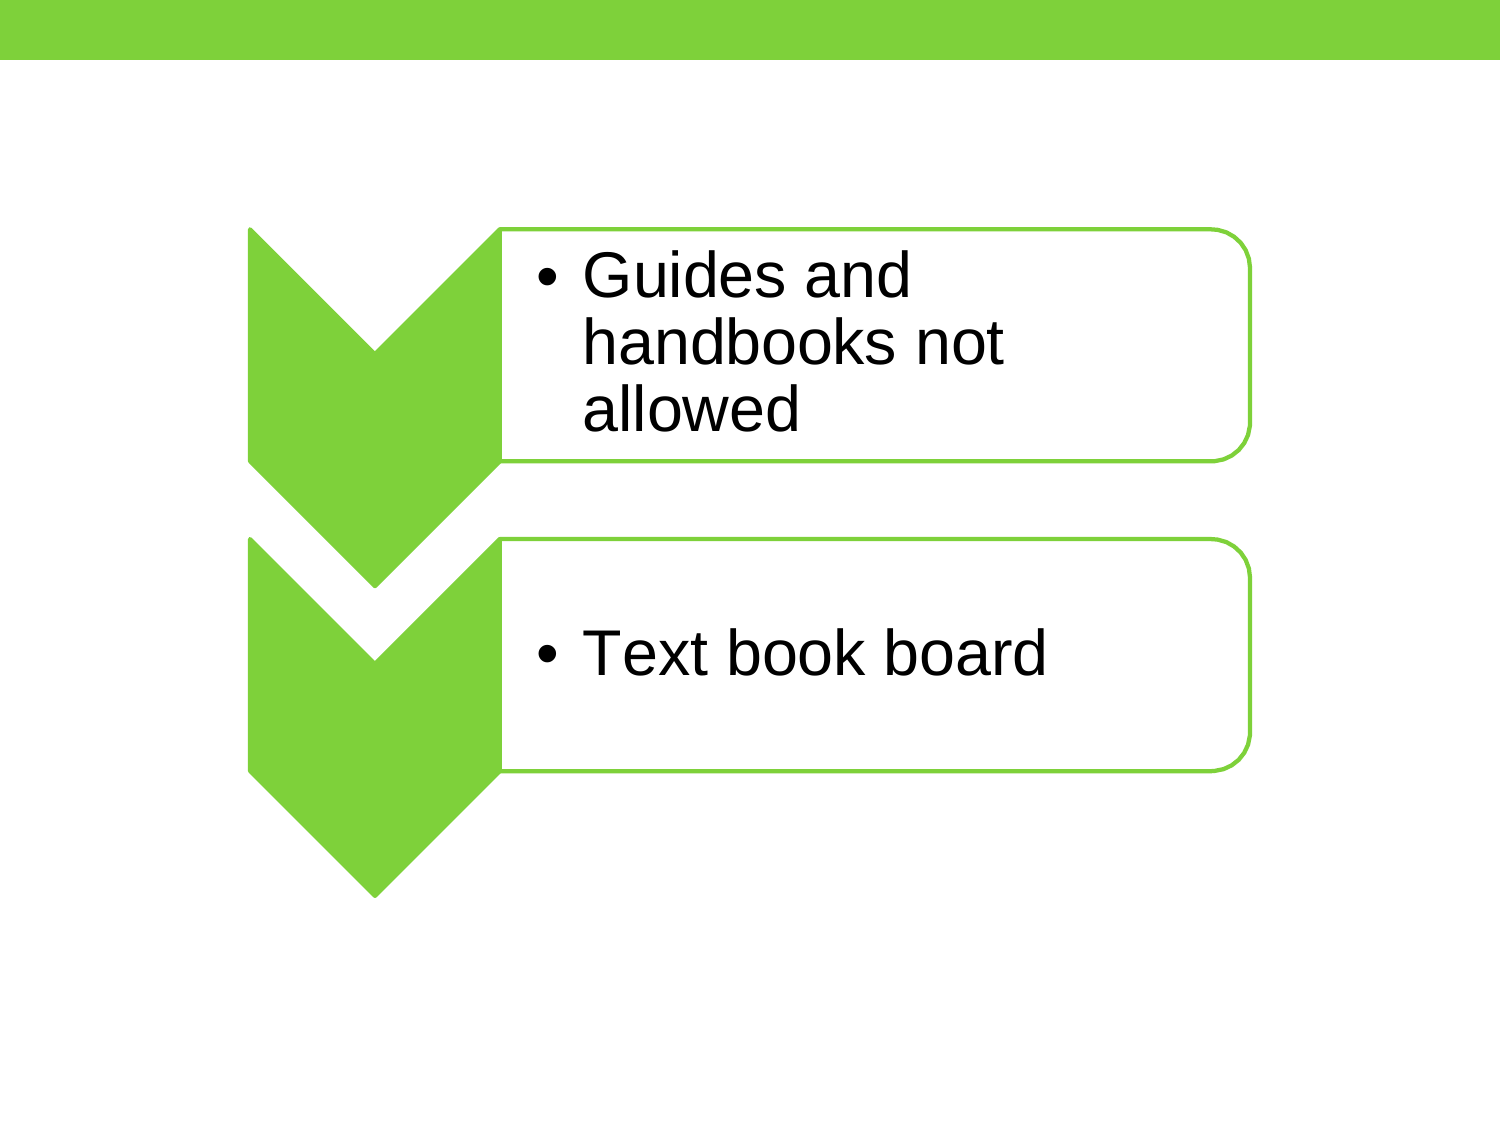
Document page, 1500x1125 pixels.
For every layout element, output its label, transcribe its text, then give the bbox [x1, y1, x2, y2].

text_box Text book board [580, 620, 1054, 690]
text_box [0, 0, 1500, 60]
text_box • [533, 620, 571, 690]
text_box [250, 229, 500, 587]
text_box [250, 539, 499, 896]
text_box [499, 229, 1251, 462]
text_box • [533, 243, 571, 313]
text_box Guides and handbooks not allowed [580, 243, 1018, 446]
text_box [499, 539, 1251, 772]
